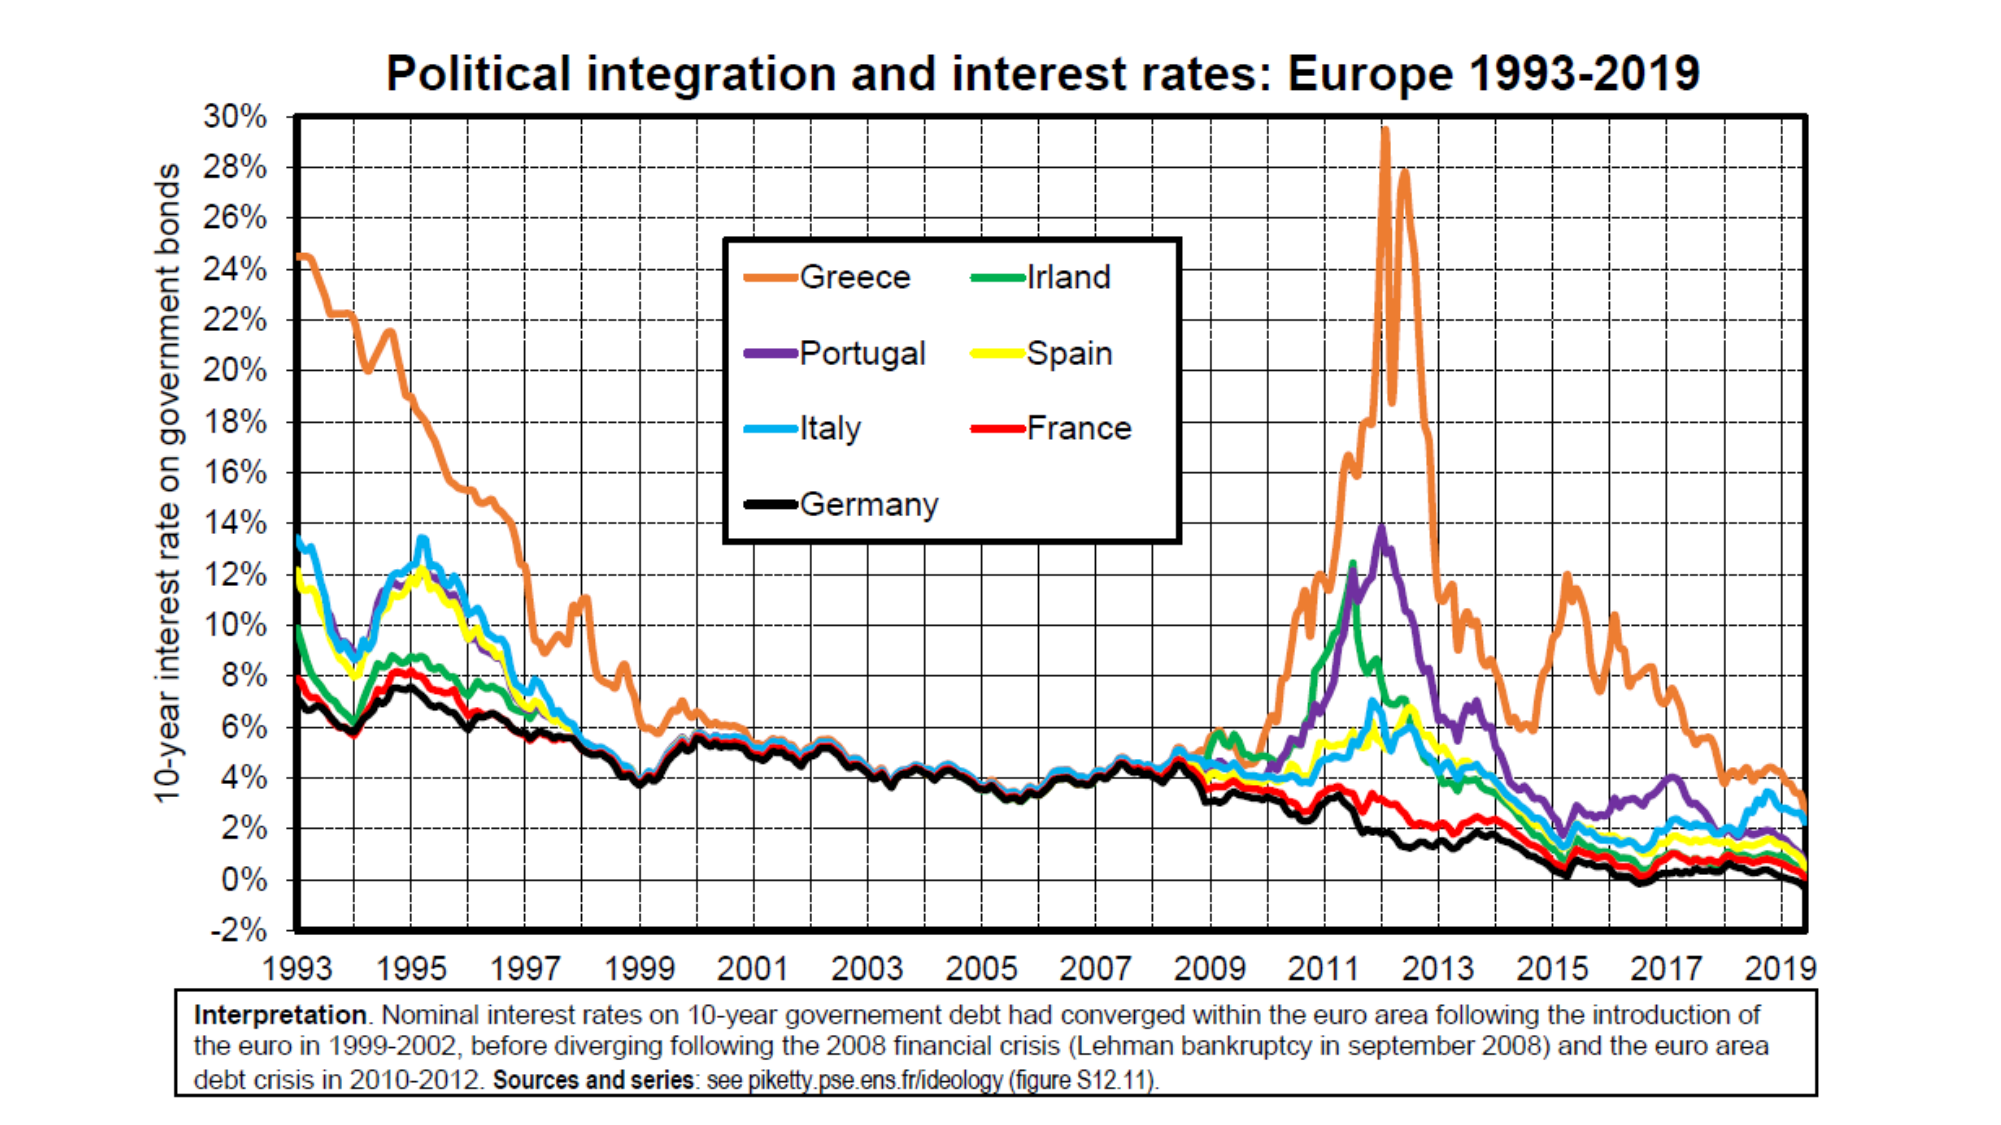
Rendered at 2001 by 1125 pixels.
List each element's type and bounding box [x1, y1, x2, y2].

picture [98, 11, 1898, 1125]
